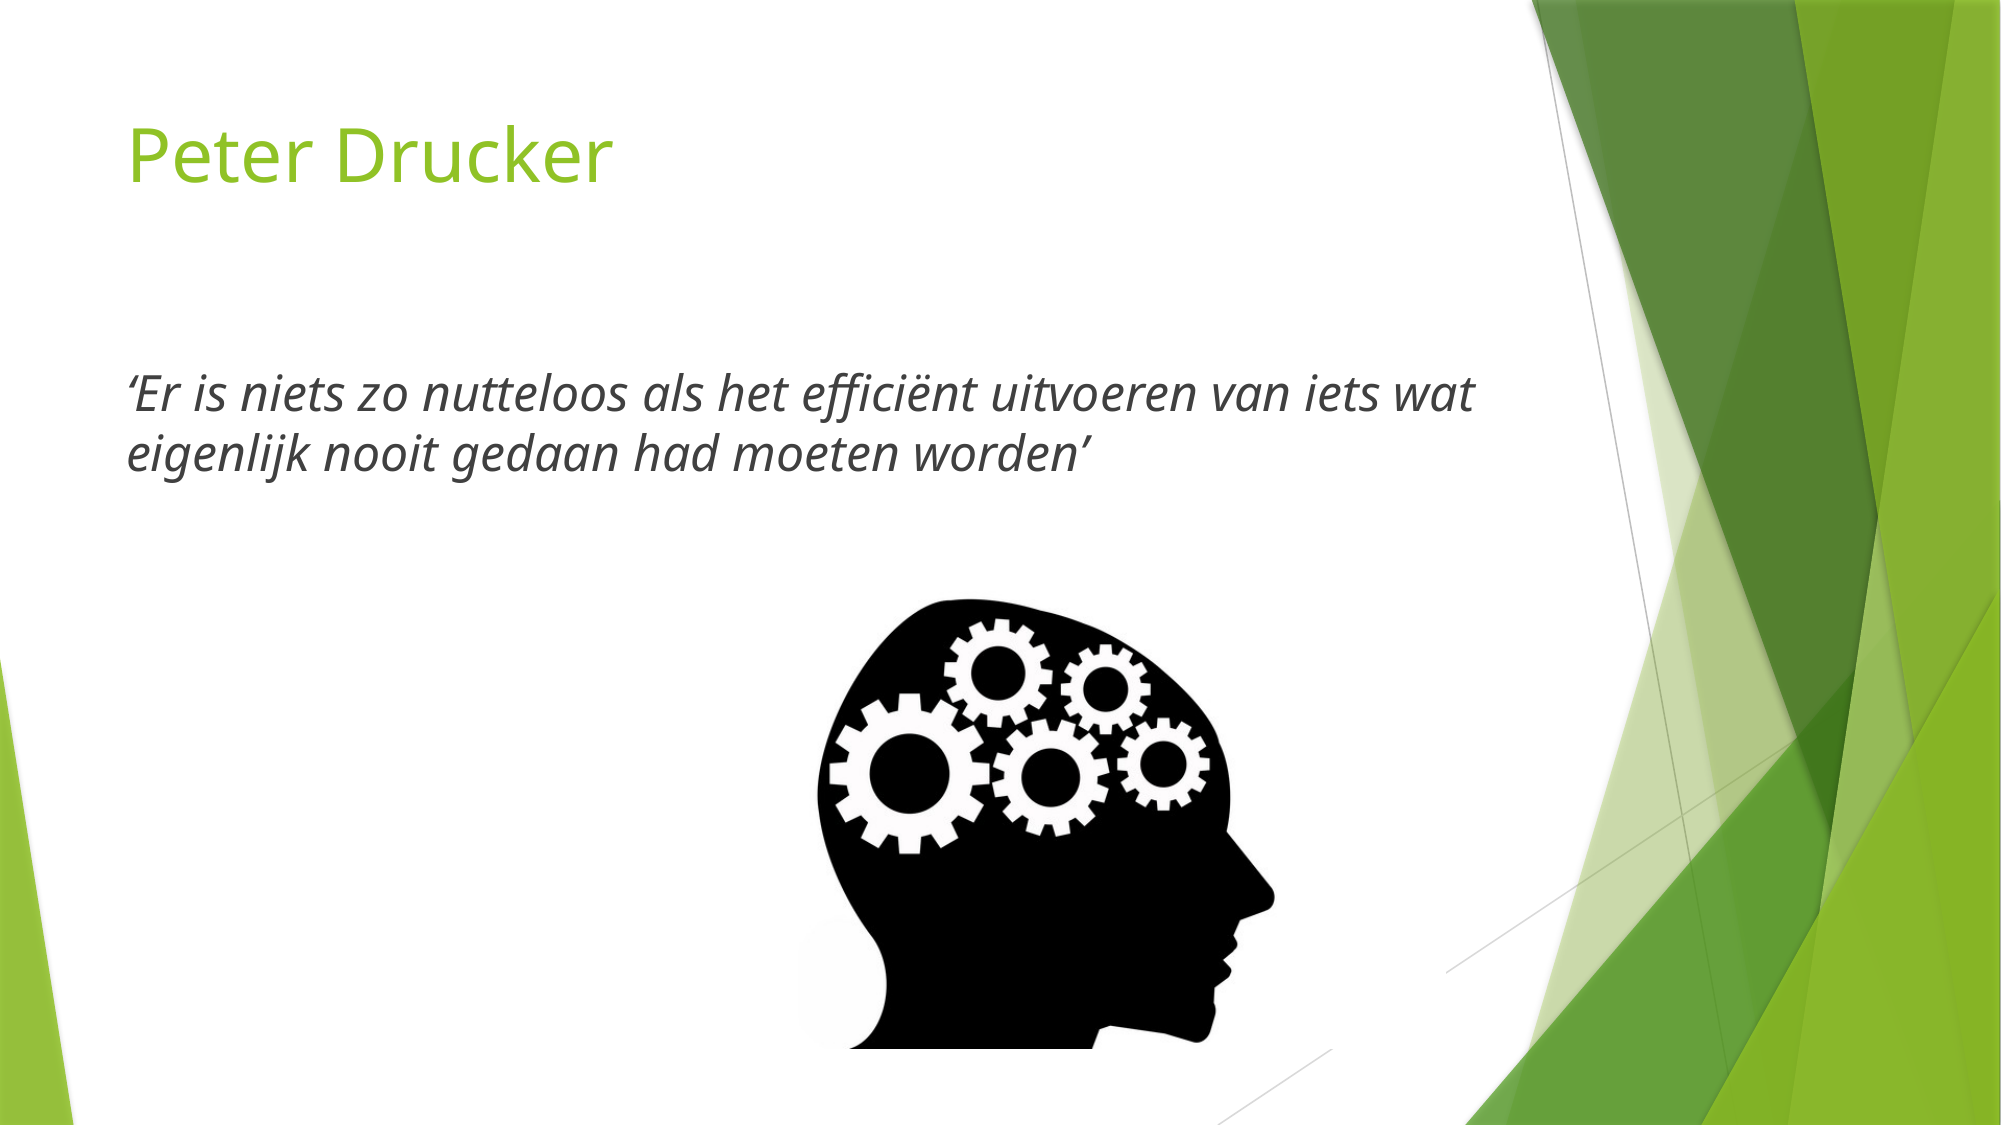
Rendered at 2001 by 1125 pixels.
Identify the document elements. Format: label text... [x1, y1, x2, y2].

list ‘Er is niets zo nutteloos als het efficiënt uitvoeren van iets wat eigenlijk nooit gedaan had moeten worden’ [111, 354, 1522, 992]
title Peter Drucker [111, 99, 1522, 317]
picture [650, 591, 1446, 1049]
